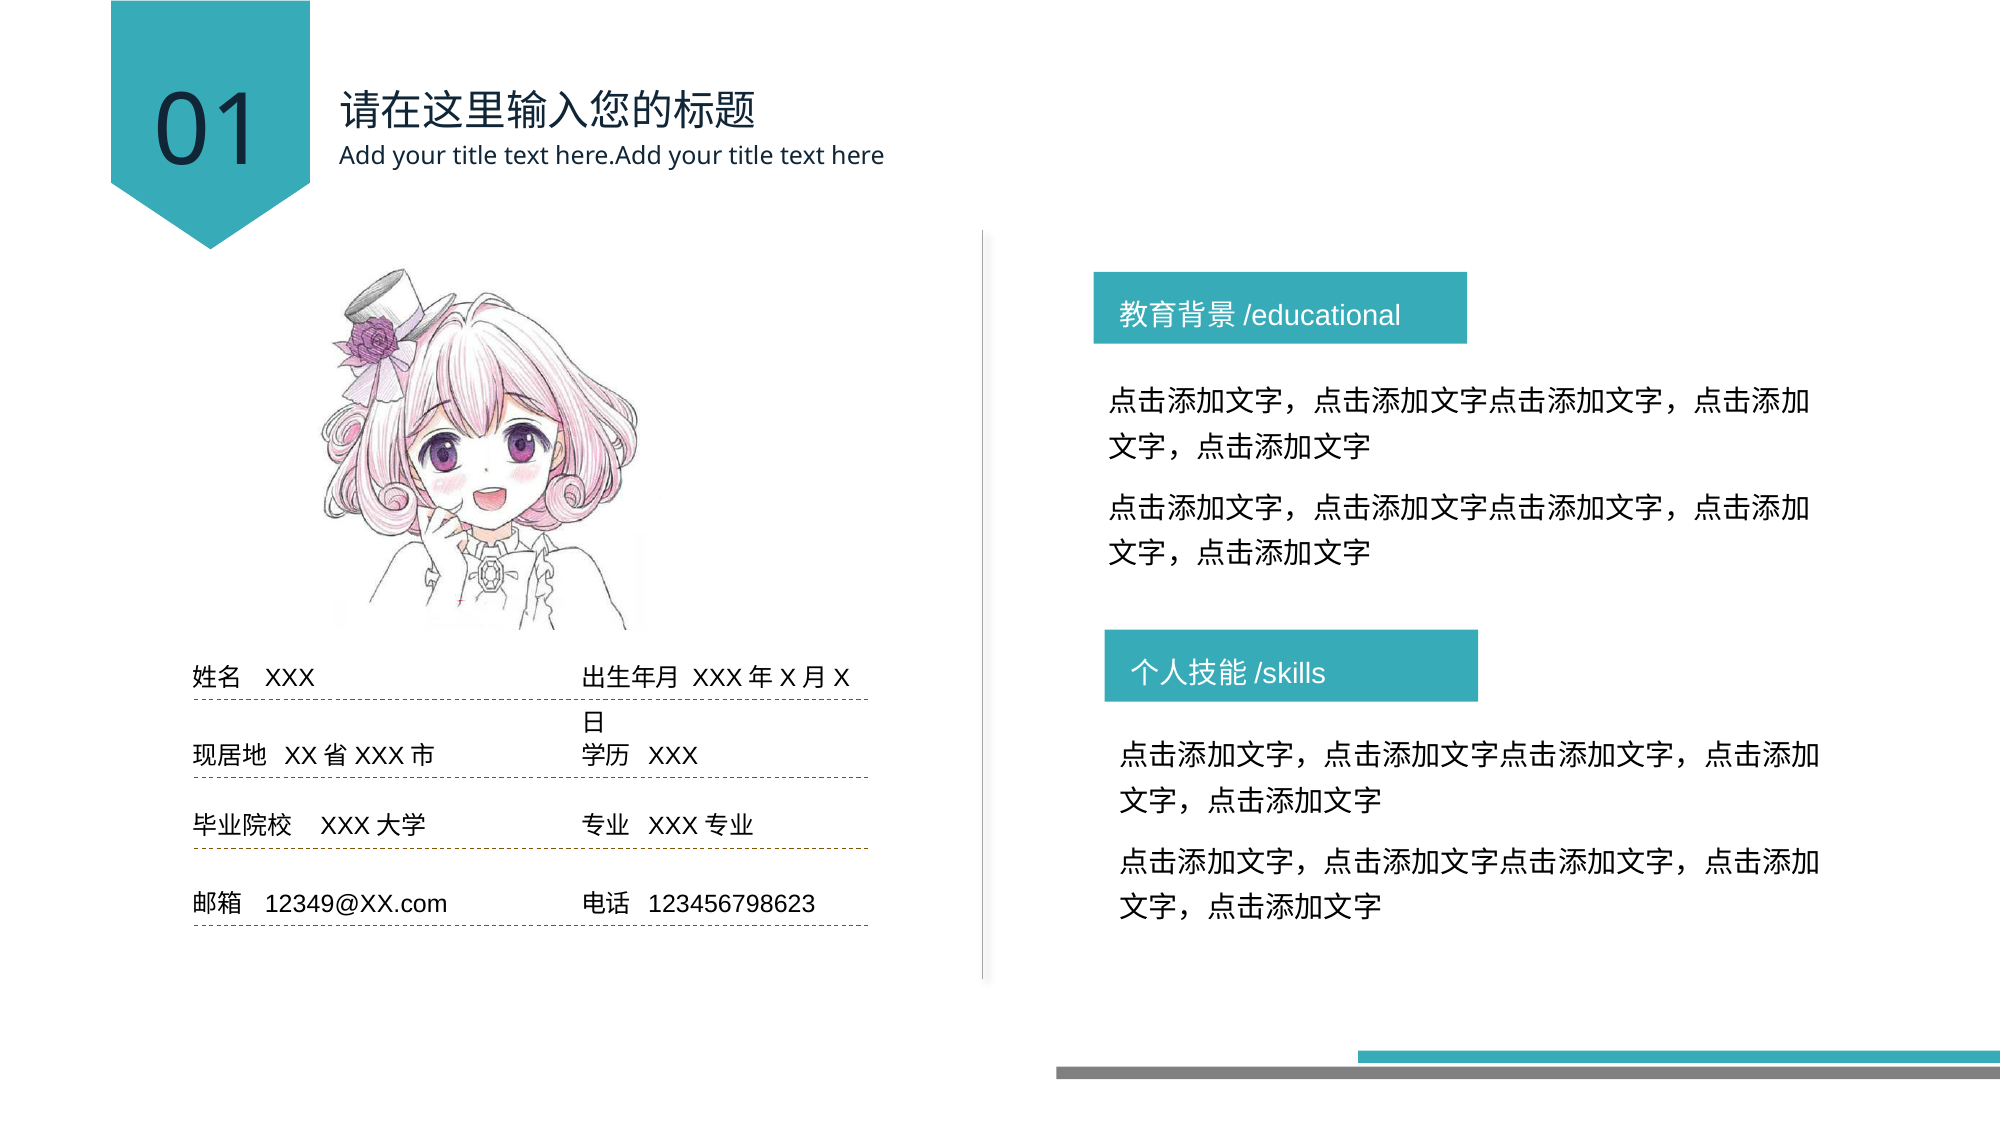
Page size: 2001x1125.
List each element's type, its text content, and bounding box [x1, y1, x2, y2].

text_box 点击添加文字，点击添加文字点击添加文字，点击添加文字，点击添加文字 [1093, 471, 1834, 578]
text_box [1357, 1050, 2000, 1064]
text_box [123, 192, 299, 251]
text_box 教育背景/educational [1104, 271, 1468, 339]
text_box [1055, 1066, 2000, 1080]
text_box 邮箱 12349@XX.com [177, 865, 486, 926]
text_box 01 [113, 56, 308, 192]
text_box 点击添加文字，点击添加文字点击添加文字，点击添加文字，点击添加文字 [1093, 364, 1834, 471]
text_box 毕业院校 XXX大学 [177, 787, 486, 848]
text_box 请在这里输入您的标题 [333, 66, 921, 128]
text_box [110, 0, 311, 186]
text_box [1104, 629, 1479, 703]
text_box 点击添加文字，点击添加文字点击添加文字，点击添加文字，点击添加文字 [1104, 825, 1845, 932]
text_box 现居地 XX省XXX市 [177, 717, 486, 777]
text_box 个人技能/skills [1115, 629, 1479, 697]
text_box 电话 123456798623 [566, 865, 872, 925]
text_box 专业 XXX专业 [566, 787, 872, 848]
text_box 点击添加文字，点击添加文字点击添加文字，点击添加文字，点击添加文字 [1104, 718, 1845, 825]
text_box 姓名 XXX [177, 639, 486, 699]
text_box 出生年月 XXX年X月X日 [566, 700, 868, 717]
text_box Add your title text here.Add your title text here [333, 128, 921, 175]
picture [299, 265, 660, 630]
text_box [1093, 271, 1468, 345]
text_box 出生年月 XXX年X月X日 [566, 639, 868, 699]
text_box 学历 XXX [566, 717, 872, 777]
